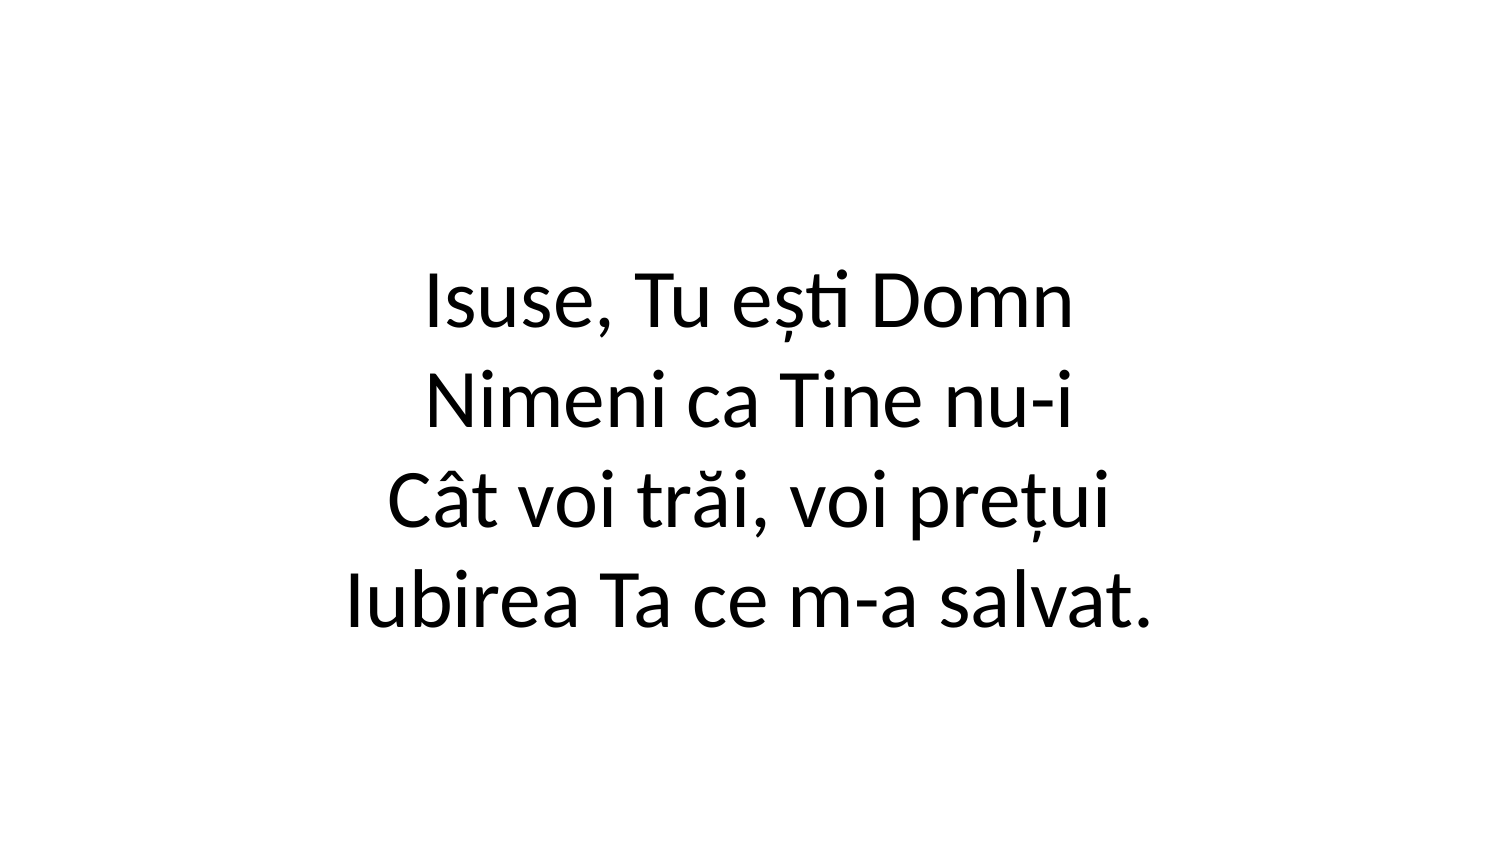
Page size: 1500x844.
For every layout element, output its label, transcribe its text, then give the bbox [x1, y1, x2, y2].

text_box Isuse, Tu ești Domn Nimeni ca Tine nu-i Cât voi trăi, voi prețui Iubirea Ta ce m-a salvat. [329, 192, 1171, 652]
